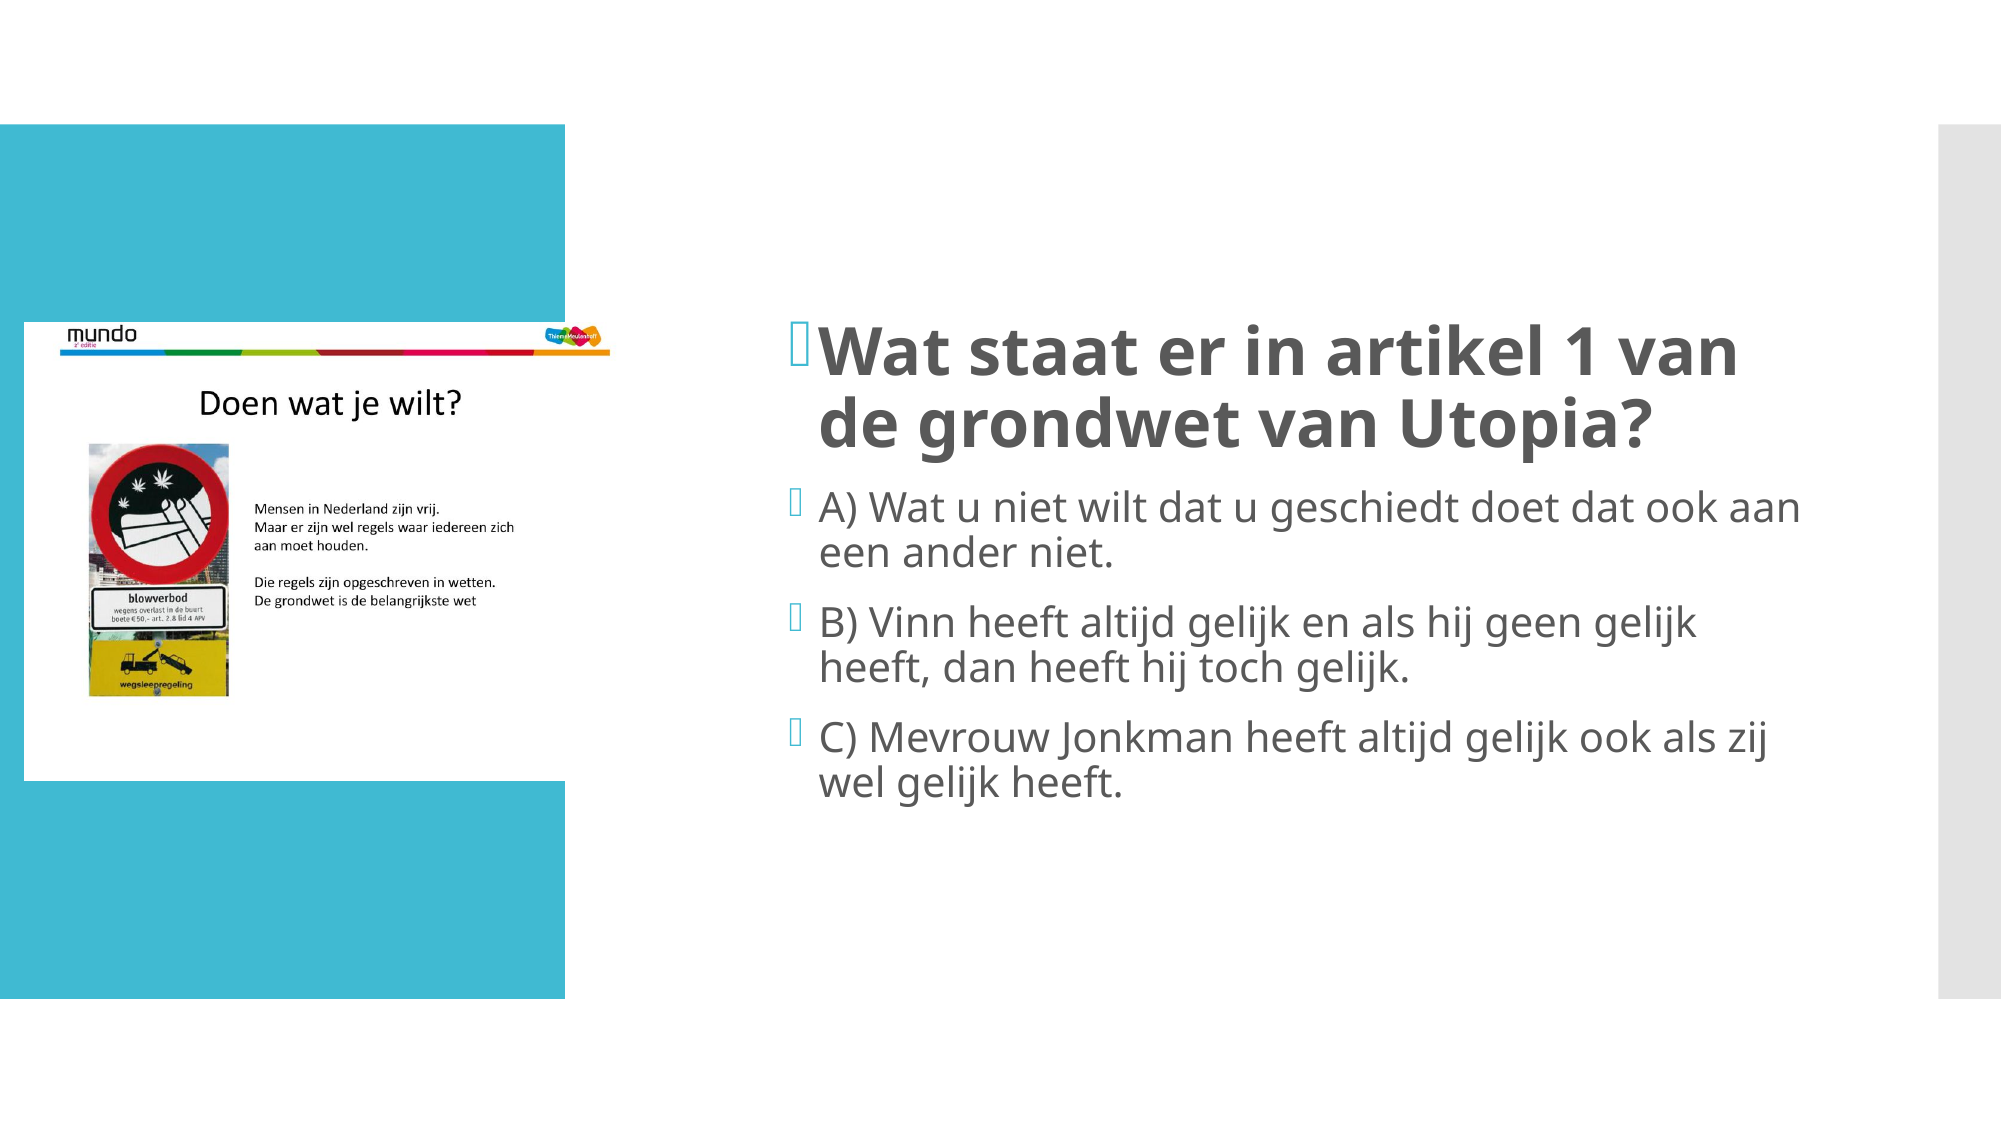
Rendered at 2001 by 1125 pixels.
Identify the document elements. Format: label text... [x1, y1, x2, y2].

list Wat staat er in artikel 1 van de grondwet van Utopia? A) Wat u niet wilt dat u geschiedt doet dat ook aan een ander niet. B) Vinn heeft altijd gelijk en als hij geen gelijk heeft, dan heeft hij toch gelijk. C) Mevrouw Jonkman heeft altijd gelijk ook als zij wel gelijk heeft. [773, 142, 1835, 983]
picture [24, 322, 635, 782]
